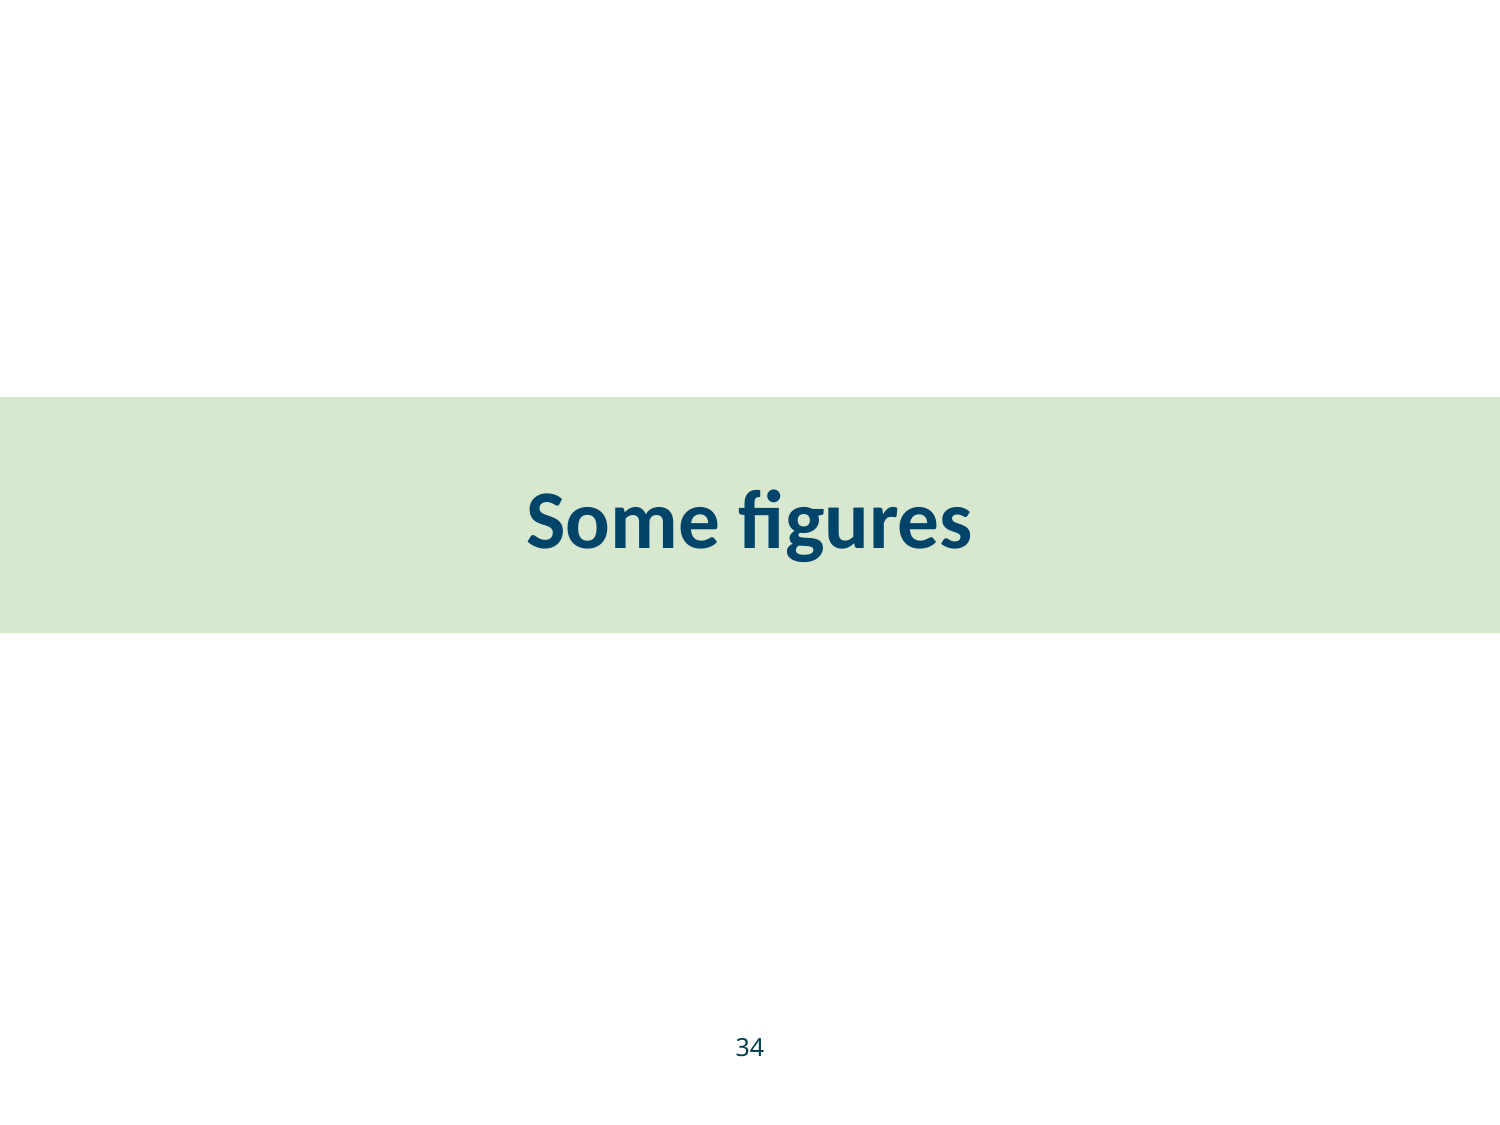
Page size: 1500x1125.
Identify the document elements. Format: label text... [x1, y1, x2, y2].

footer 34 [512, 1024, 988, 1103]
text_box Some figures [0, 397, 1500, 634]
